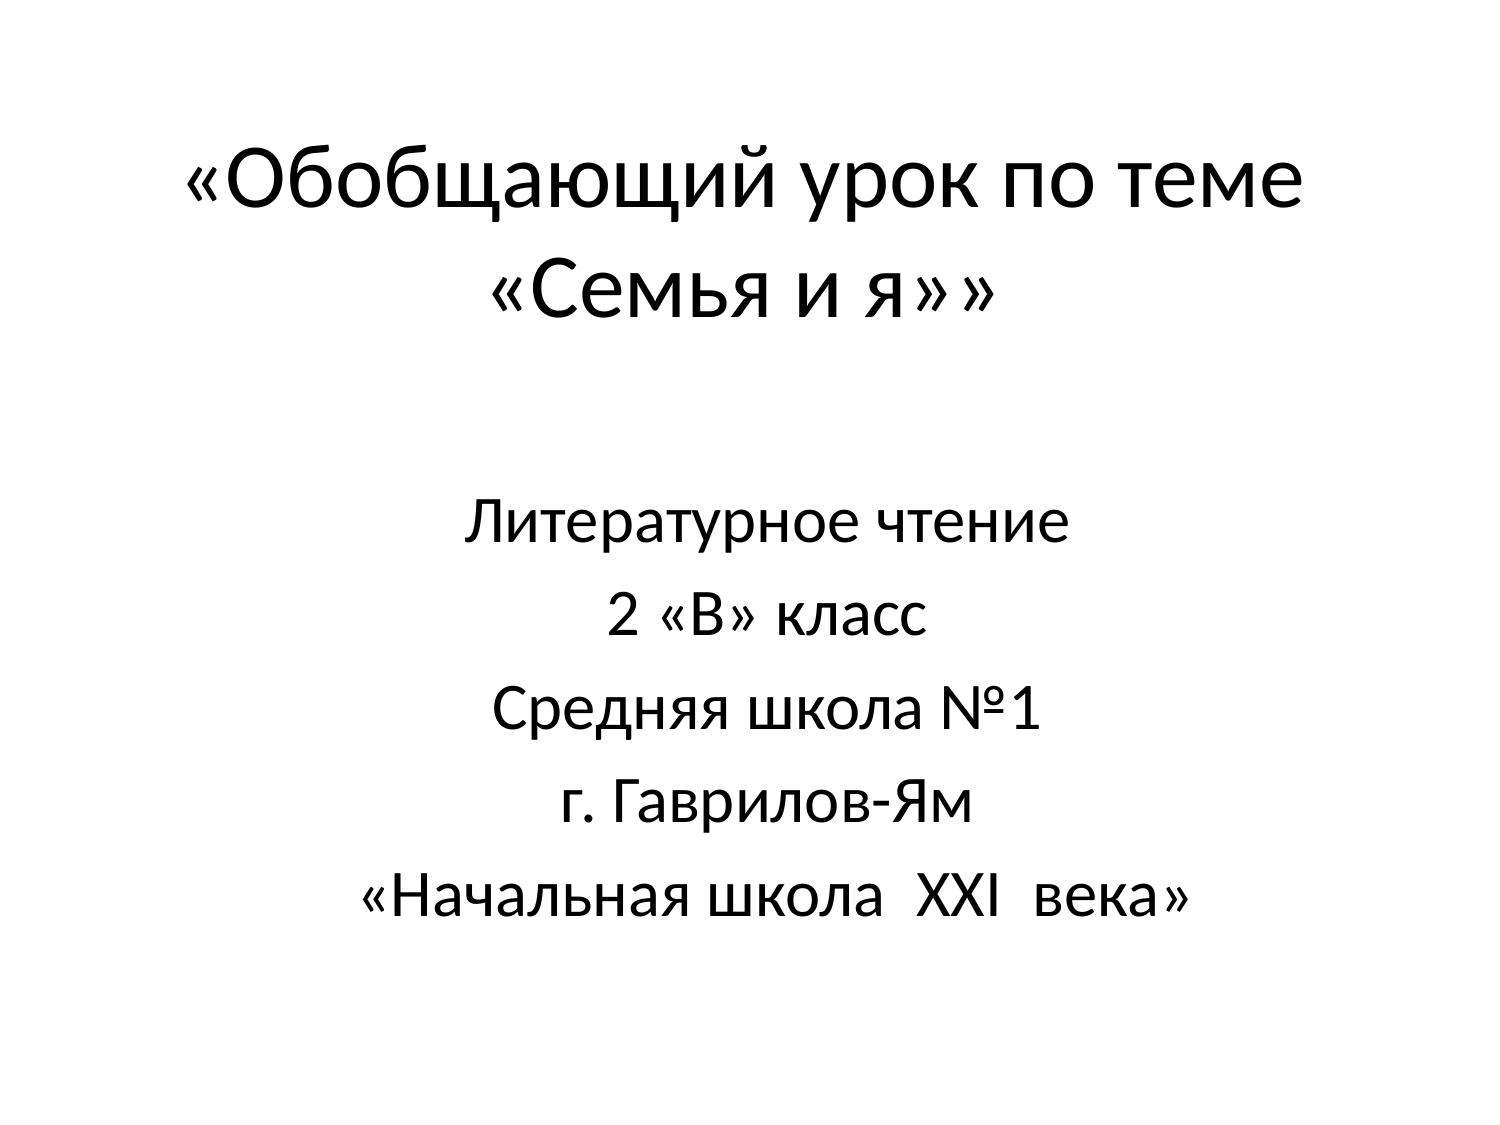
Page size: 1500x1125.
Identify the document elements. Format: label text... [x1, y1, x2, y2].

subtitle Литературное чтение 2 «В» класс Средняя школа №1 г. Гаврилов-Ям «Начальная школа XXI века» [123, 468, 1412, 1071]
title «Обобщающий урок по теме «Семья и я»» [105, 105, 1381, 347]
